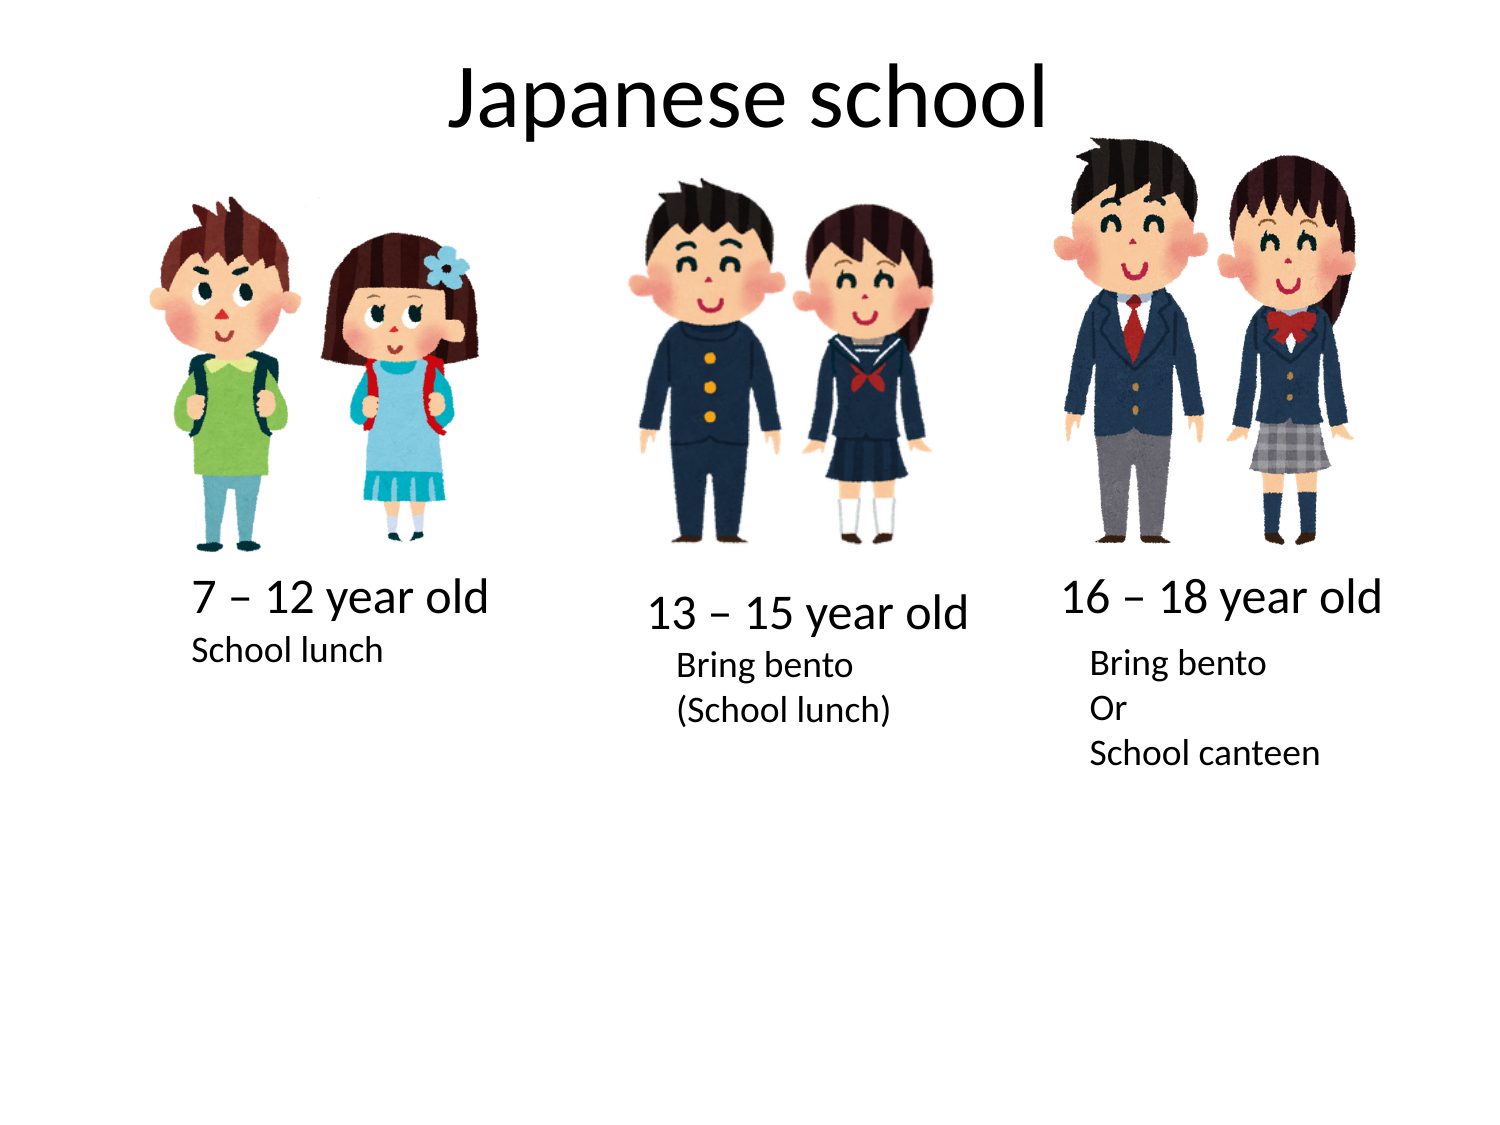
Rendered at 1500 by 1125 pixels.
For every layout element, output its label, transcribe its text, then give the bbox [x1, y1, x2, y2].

text_box School lunch [176, 617, 602, 677]
picture [625, 177, 946, 555]
picture [1045, 133, 1365, 555]
text_box 13 – 15 year old [631, 571, 1074, 647]
text_box Bring bento Or School canteen [1074, 630, 1500, 781]
title Japanese school [84, 0, 1435, 185]
picture [146, 195, 481, 554]
text_box 16 – 18 year old [1045, 556, 1500, 631]
text_box 7 – 12 year old [176, 556, 791, 632]
text_box Bring bento (School lunch) [661, 632, 1074, 737]
